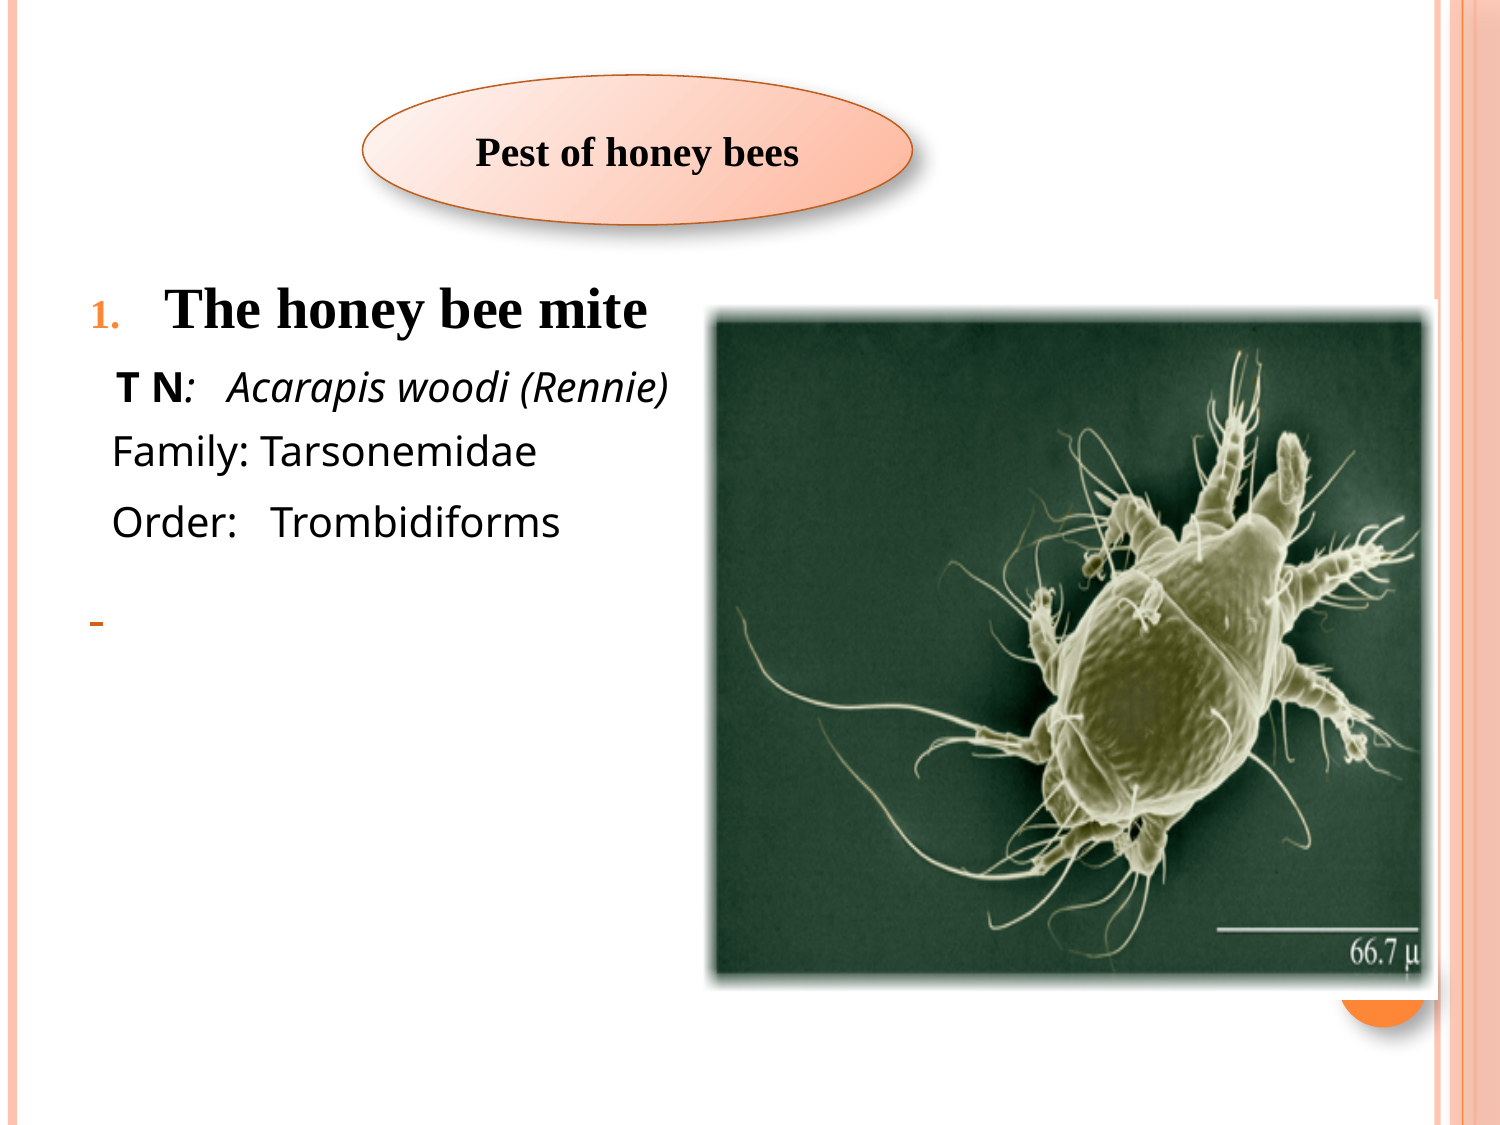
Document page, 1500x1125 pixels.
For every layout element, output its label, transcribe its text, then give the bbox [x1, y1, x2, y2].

text_box Pest of honey bees [361, 74, 914, 226]
picture [699, 299, 1438, 1001]
list The honey bee mite T N: Acarapis woodi (Rennie) Family: Tarsonemidae Order: Trombidiforms [75, 262, 1300, 1062]
